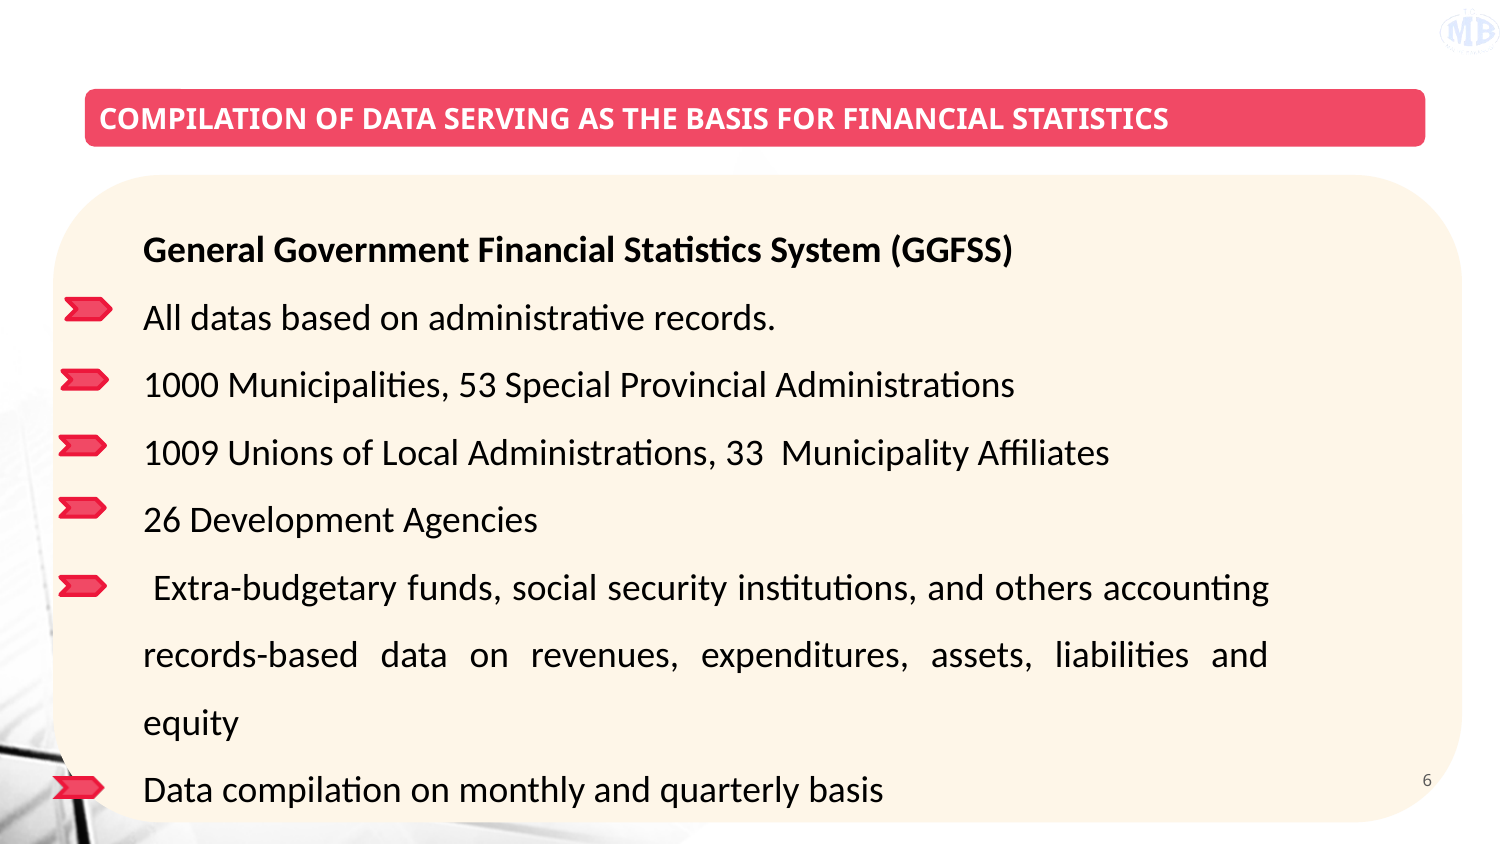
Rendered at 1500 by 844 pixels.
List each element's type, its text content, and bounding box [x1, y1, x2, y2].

text_box [60, 368, 110, 391]
picture [0, 0, 1500, 844]
text_box [58, 574, 107, 597]
slide_number 6 [1293, 764, 1444, 798]
text_box [51, 172, 1465, 825]
text_box [58, 434, 107, 457]
text_box [58, 496, 107, 519]
text_box General Government Financial Statistics System (GGFSS) All datas based on administrative records. 1000 Municipalities, 53 Special Provincial Administrations 1009 Unions of Local Administrations, 33 Municipality Affiliates 26 Development Agencies Extra-budgetary funds, social security institutions, and others accounting records-based data on revenues, expenditures, assets, liabilities and equity Data compilation on monthly and quarterly basis [131, 197, 1282, 844]
text_box [64, 296, 113, 322]
text_box COMPILATION OF DATA SERVING AS THE BASIS FOR FINANCIAL STATISTICS [82, 86, 1428, 149]
